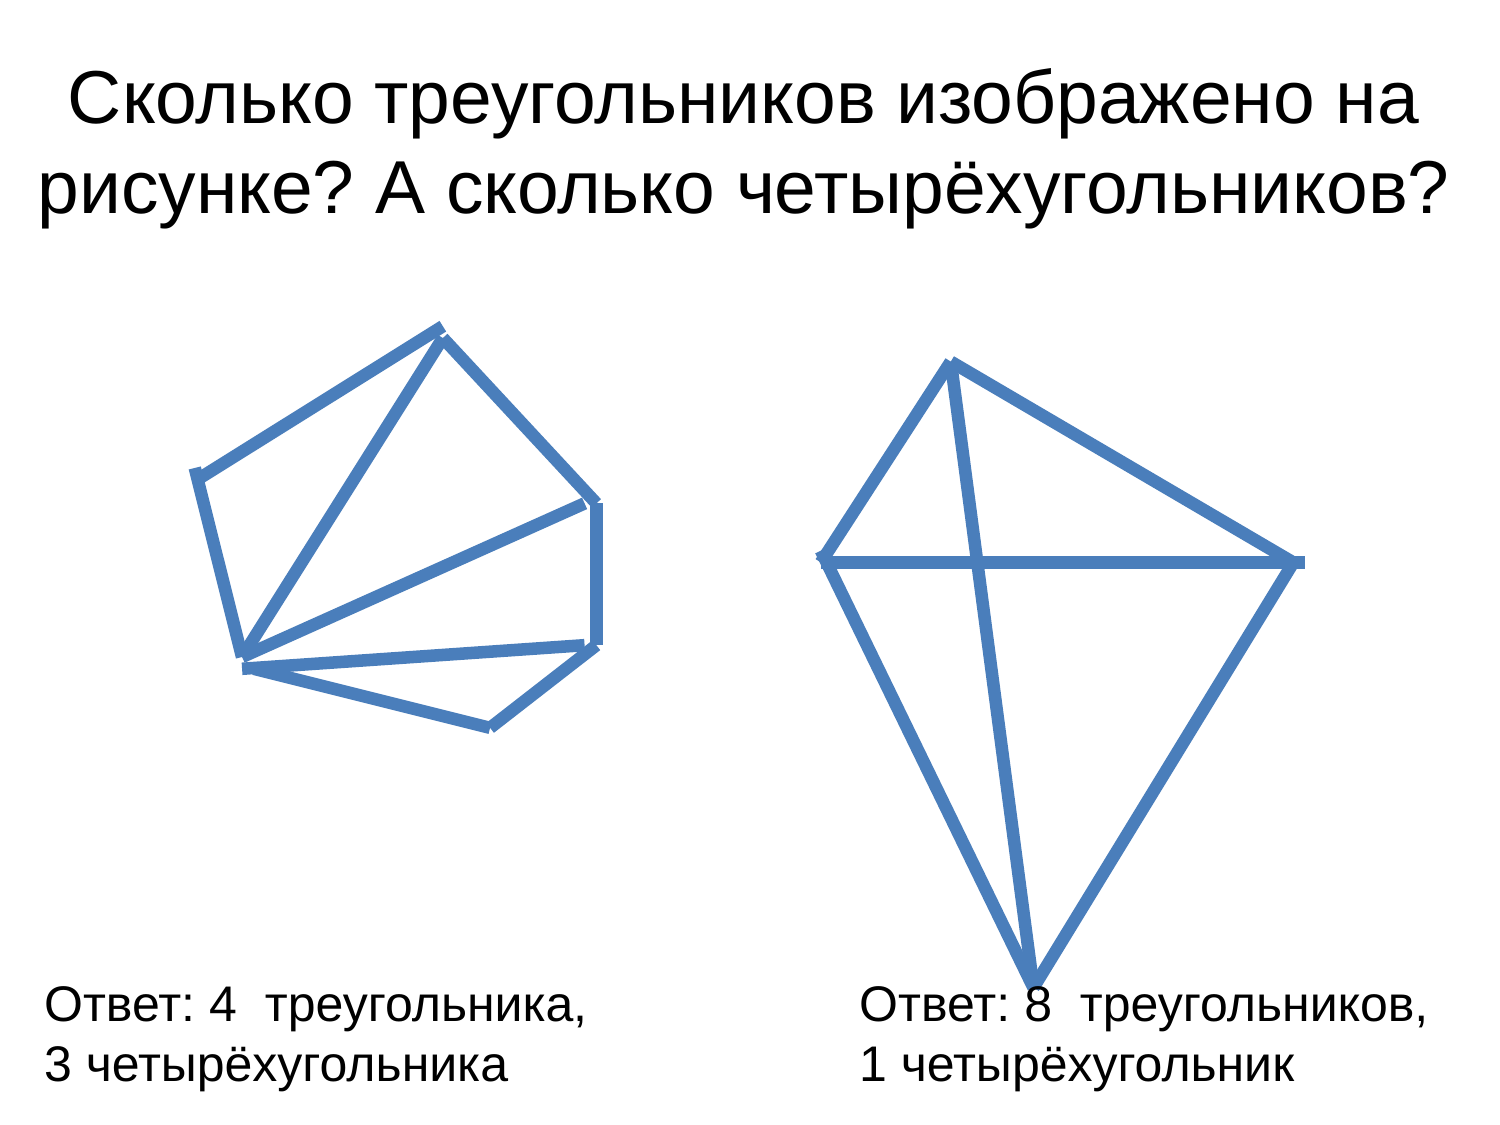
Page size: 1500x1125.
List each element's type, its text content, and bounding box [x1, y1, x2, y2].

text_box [448, 503, 585, 643]
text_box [194, 325, 444, 482]
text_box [1038, 562, 1294, 988]
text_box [950, 361, 1034, 988]
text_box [1034, 361, 1294, 560]
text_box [820, 550, 945, 988]
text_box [489, 644, 597, 729]
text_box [194, 490, 236, 658]
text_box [444, 337, 597, 504]
title Сколько треугольников изображено на рисунке? А сколько четырёхугольников? [17, 45, 1471, 233]
text_box Ответ: 4 треугольника, 3 четырёхугольника [29, 964, 680, 1099]
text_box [241, 644, 488, 669]
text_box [241, 337, 444, 644]
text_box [820, 361, 947, 550]
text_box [253, 668, 491, 729]
text_box Ответ: 8 треугольников, 1 четырёхугольник [844, 964, 1500, 1099]
